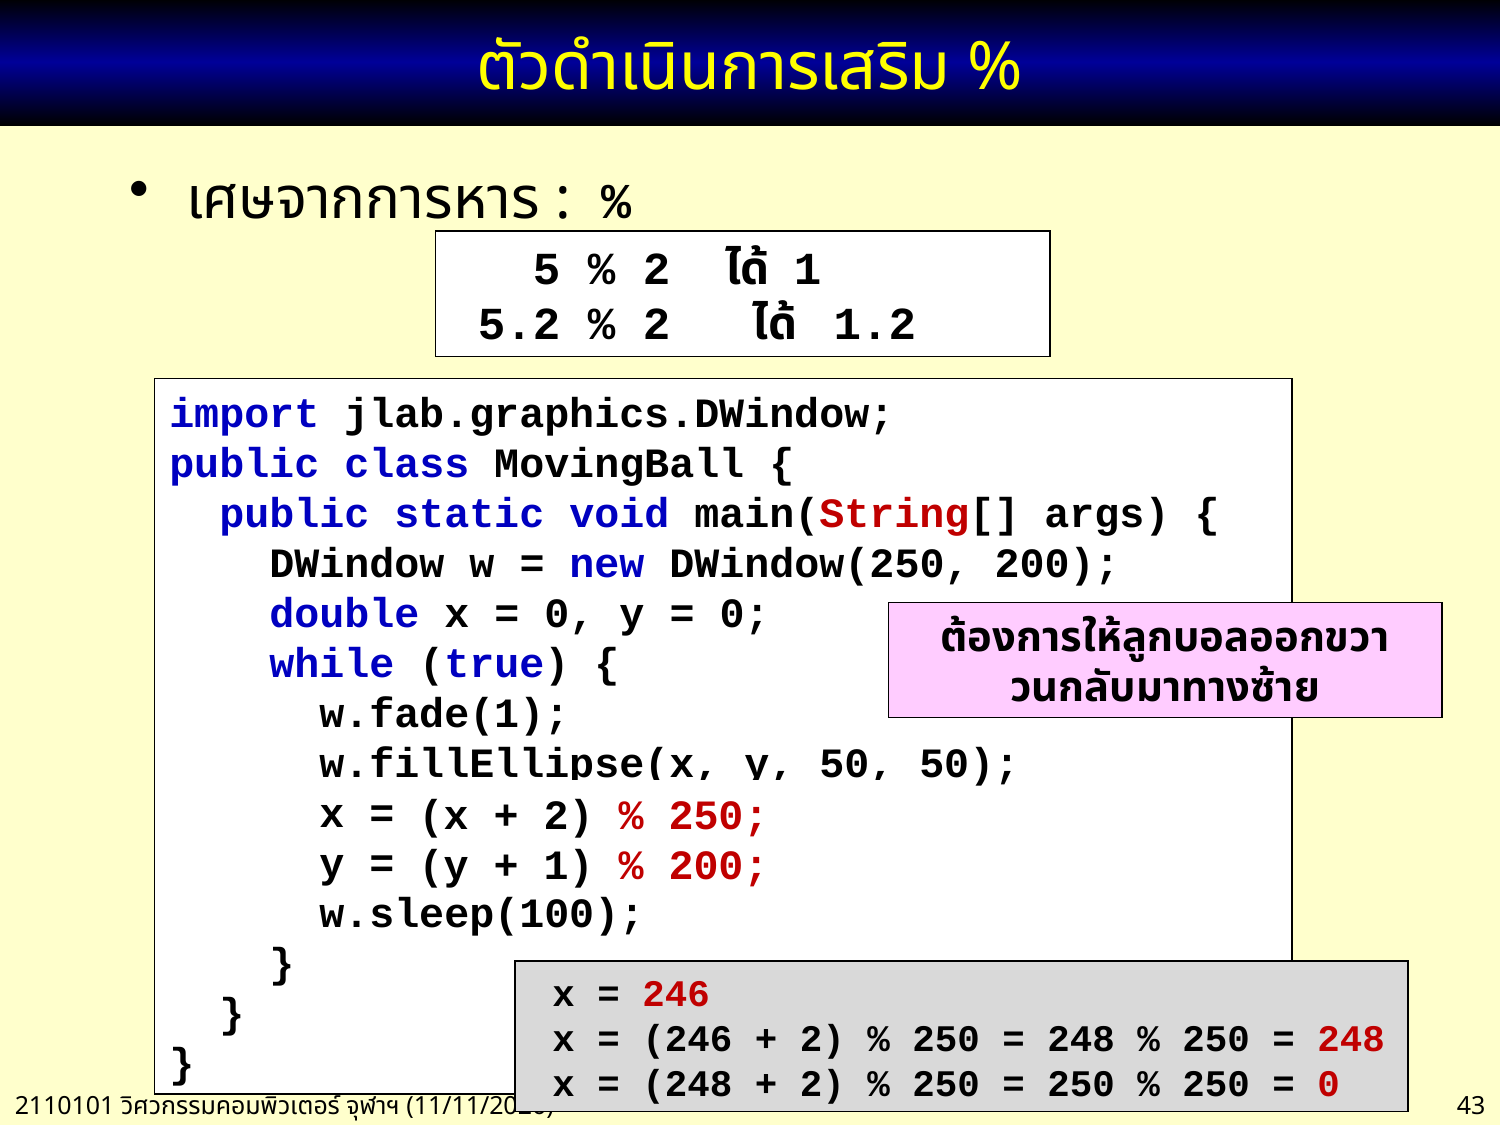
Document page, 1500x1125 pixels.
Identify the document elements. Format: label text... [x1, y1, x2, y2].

list เศษจากการหาร : % [114, 153, 1390, 397]
text_box 5 % 2 ได้ 1 5.2 % 2 ได้ 1.2 [435, 231, 1050, 357]
title ตัวดำเนินการเสริม % [0, 0, 1500, 126]
text_box (x + 2) % 250; (y + 1) % 200; [403, 780, 934, 896]
text_box x = 246 x = (246 + 2) % 250 = 248 % 250 = 248 x = (248 + 2) % 250 = 250 % 250 = 0 [515, 961, 1408, 1112]
text_box ต้องการให้ลูกบอลออกขวา วนกลับมาทางซ้าย [888, 602, 1442, 718]
text_box import jlab.graphics.DWindow; public class MovingBall { public static void main(String[] args) { DWindow w = new DWindow(250, 200); double x = 0, y = 0; while (true) { w.fade(1); w.fillEllipse(x, y, 50, 50); x = x + 2; y = y + 1; w.sleep(100); } } } [154, 378, 1292, 1094]
